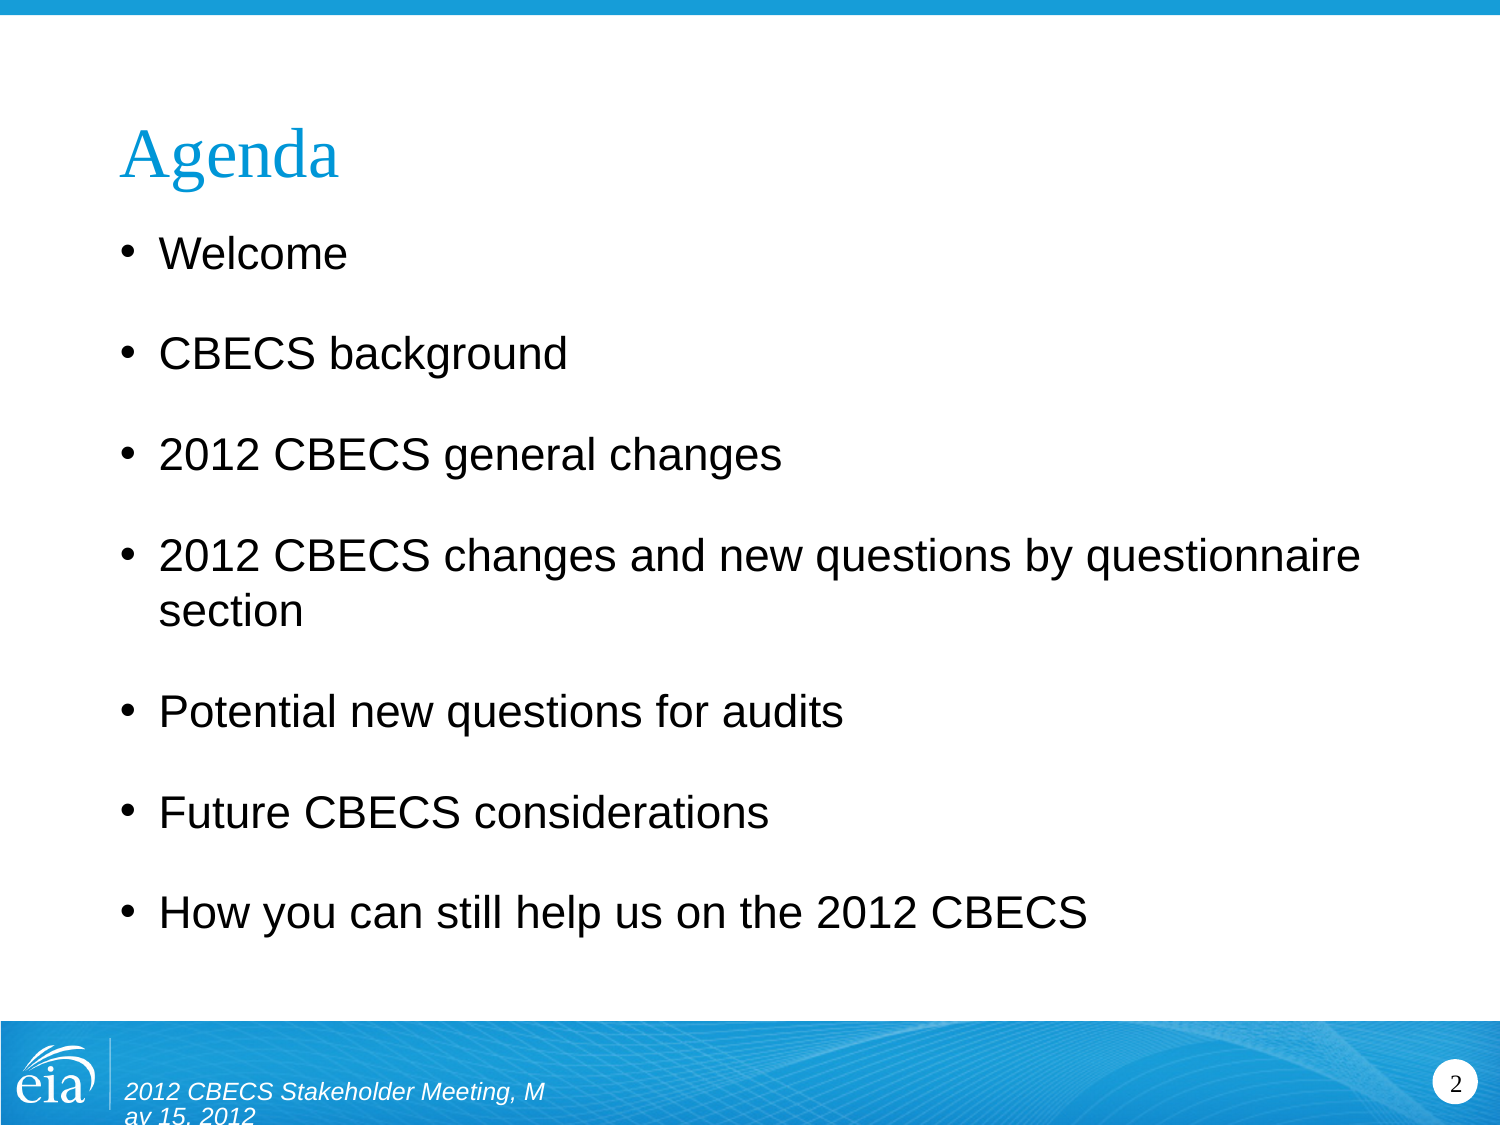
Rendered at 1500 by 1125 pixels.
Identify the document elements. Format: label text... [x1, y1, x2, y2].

list Welcome CBECS background 2012 CBECS general changes 2012 CBECS changes and new questions by questionnaire section Potential new questions for audits Future CBECS considerations How you can still help us on the 2012 CBECS [105, 216, 1425, 969]
title Agenda [105, 11, 1425, 200]
slide_number 2 [1425, 1053, 1488, 1113]
picture [2, 1021, 1500, 1125]
footer 2012 CBECS Stakeholder Meeting, May 15, 2012 [109, 1048, 570, 1113]
